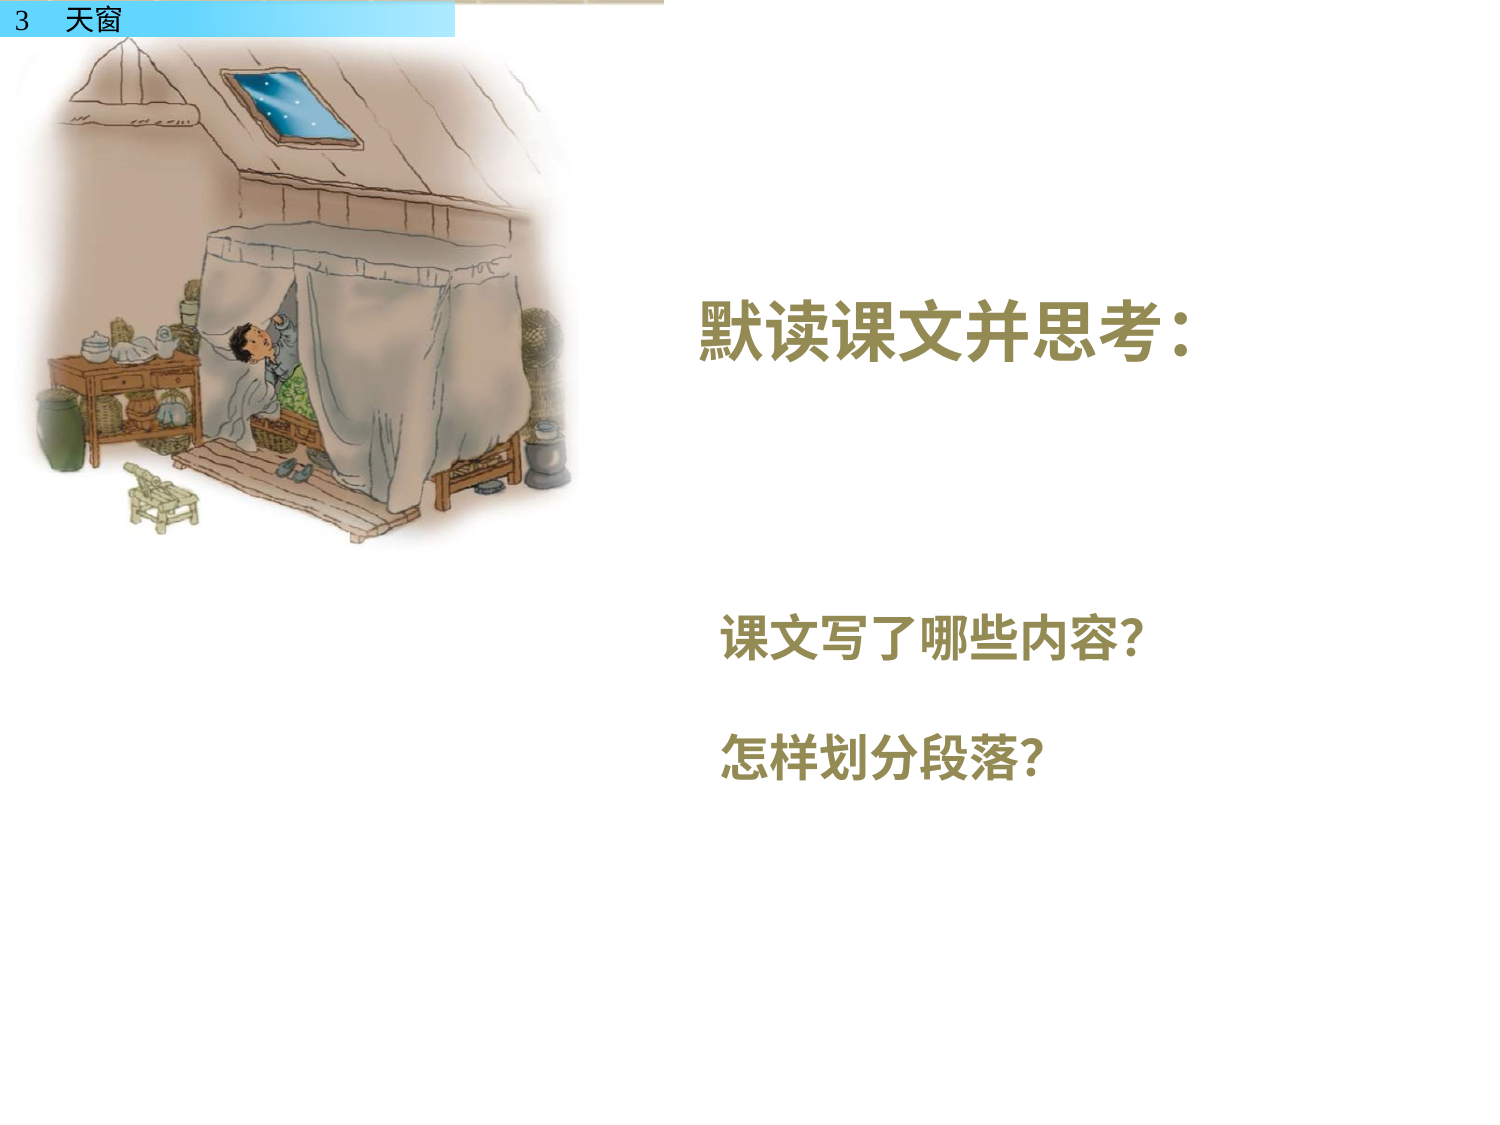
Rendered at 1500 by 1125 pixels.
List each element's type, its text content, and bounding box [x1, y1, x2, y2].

picture [0, 0, 664, 556]
text_box 默读课文并思考： [682, 281, 1247, 377]
text_box 课文写了哪些内容？ 怎样划分段落？ [705, 538, 1185, 794]
